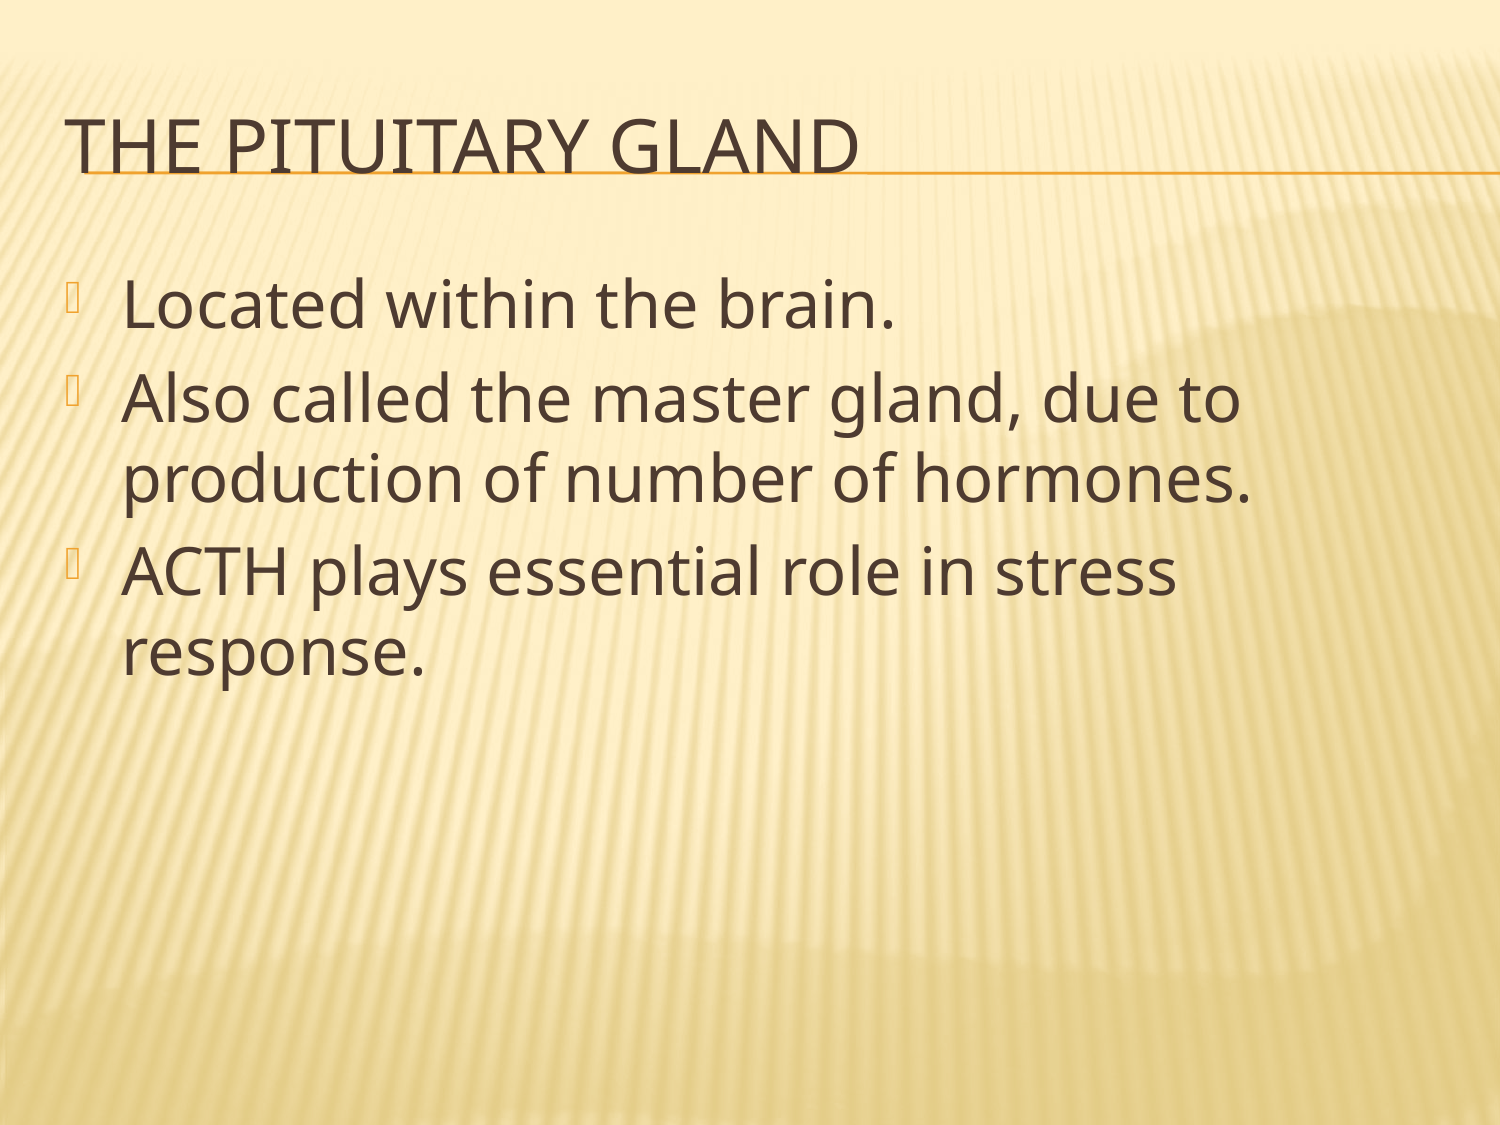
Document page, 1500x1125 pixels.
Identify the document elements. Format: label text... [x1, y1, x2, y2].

title The Pituitary Gland [50, 75, 1475, 213]
list Located within the brain. Also called the master gland, due to production of number of hormones. ACTH plays essential role in stress response. [50, 254, 1475, 998]
